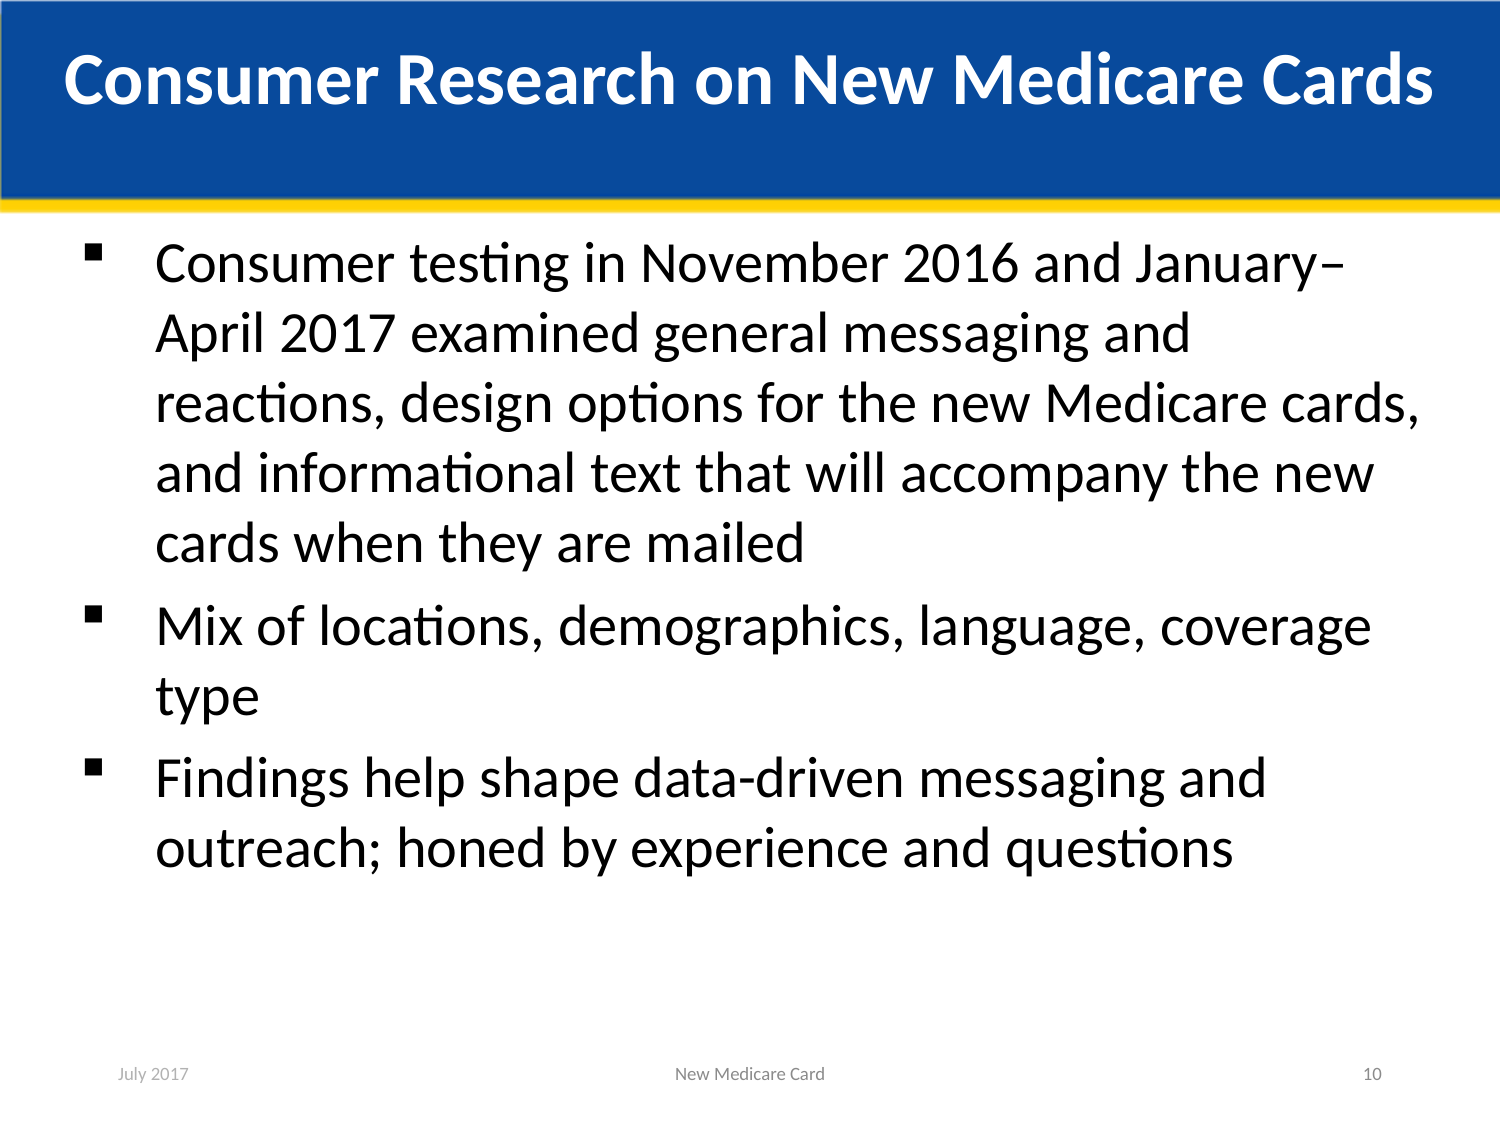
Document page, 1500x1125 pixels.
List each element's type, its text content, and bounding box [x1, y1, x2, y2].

list Consumer testing in November 2016 and January–April 2017 examined general messaging and reactions, design options for the new Medicare cards, and informational text that will accompany the new cards when they are mailed Mix of locations, demographics, language, coverage type Findings help shape data-driven messaging and outreach; honed by experience and questions [65, 217, 1448, 1014]
picture [0, 160, 1500, 1125]
footer New Medicare Card [496, 1042, 1004, 1103]
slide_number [103, 1042, 441, 1103]
title Consumer Research on New Medicare Cards [0, 1, 1500, 160]
slide_number 10 [1059, 1042, 1397, 1103]
